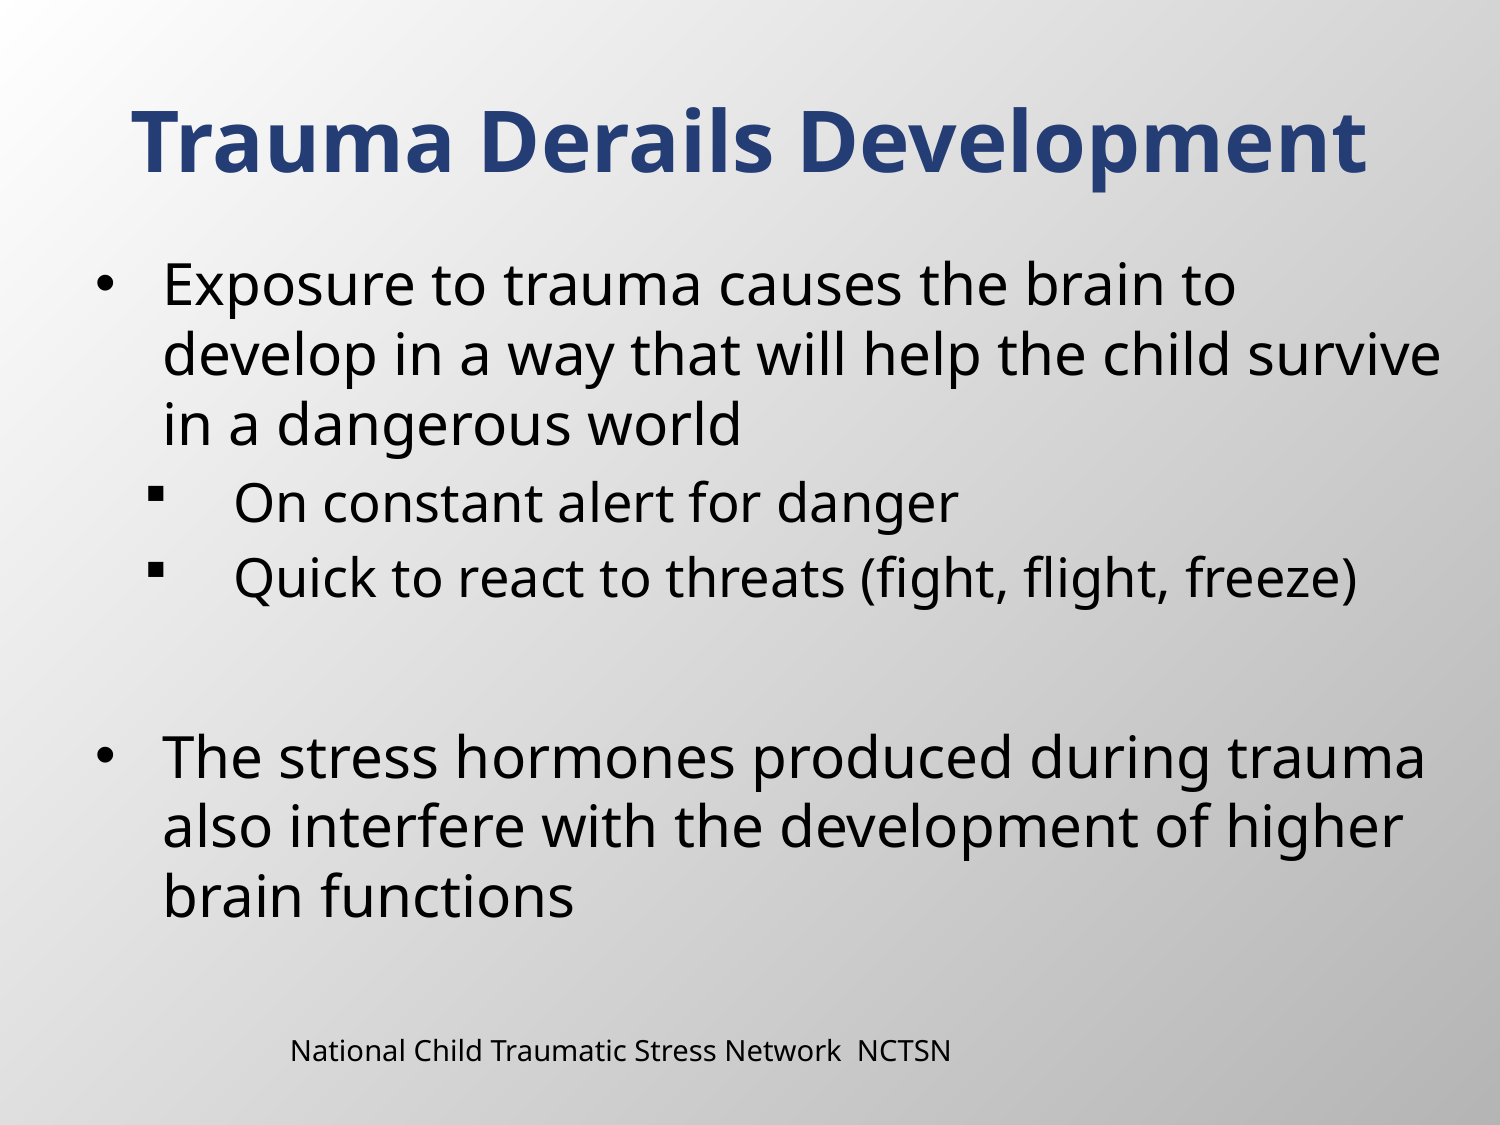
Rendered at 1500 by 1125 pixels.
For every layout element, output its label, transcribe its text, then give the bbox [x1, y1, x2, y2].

title Trauma Derails Development [75, 45, 1425, 233]
list Exposure to trauma causes the brain to develop in a way that will help the child survive in a dangerous world On constant alert for danger Quick to react to threats (fight, flight, freeze) The stress hormones produced during trauma also interfere with the development of higher brain functions [57, 239, 1463, 1015]
text_box National Child Traumatic Stress Network NCTSN [274, 1024, 1100, 1075]
